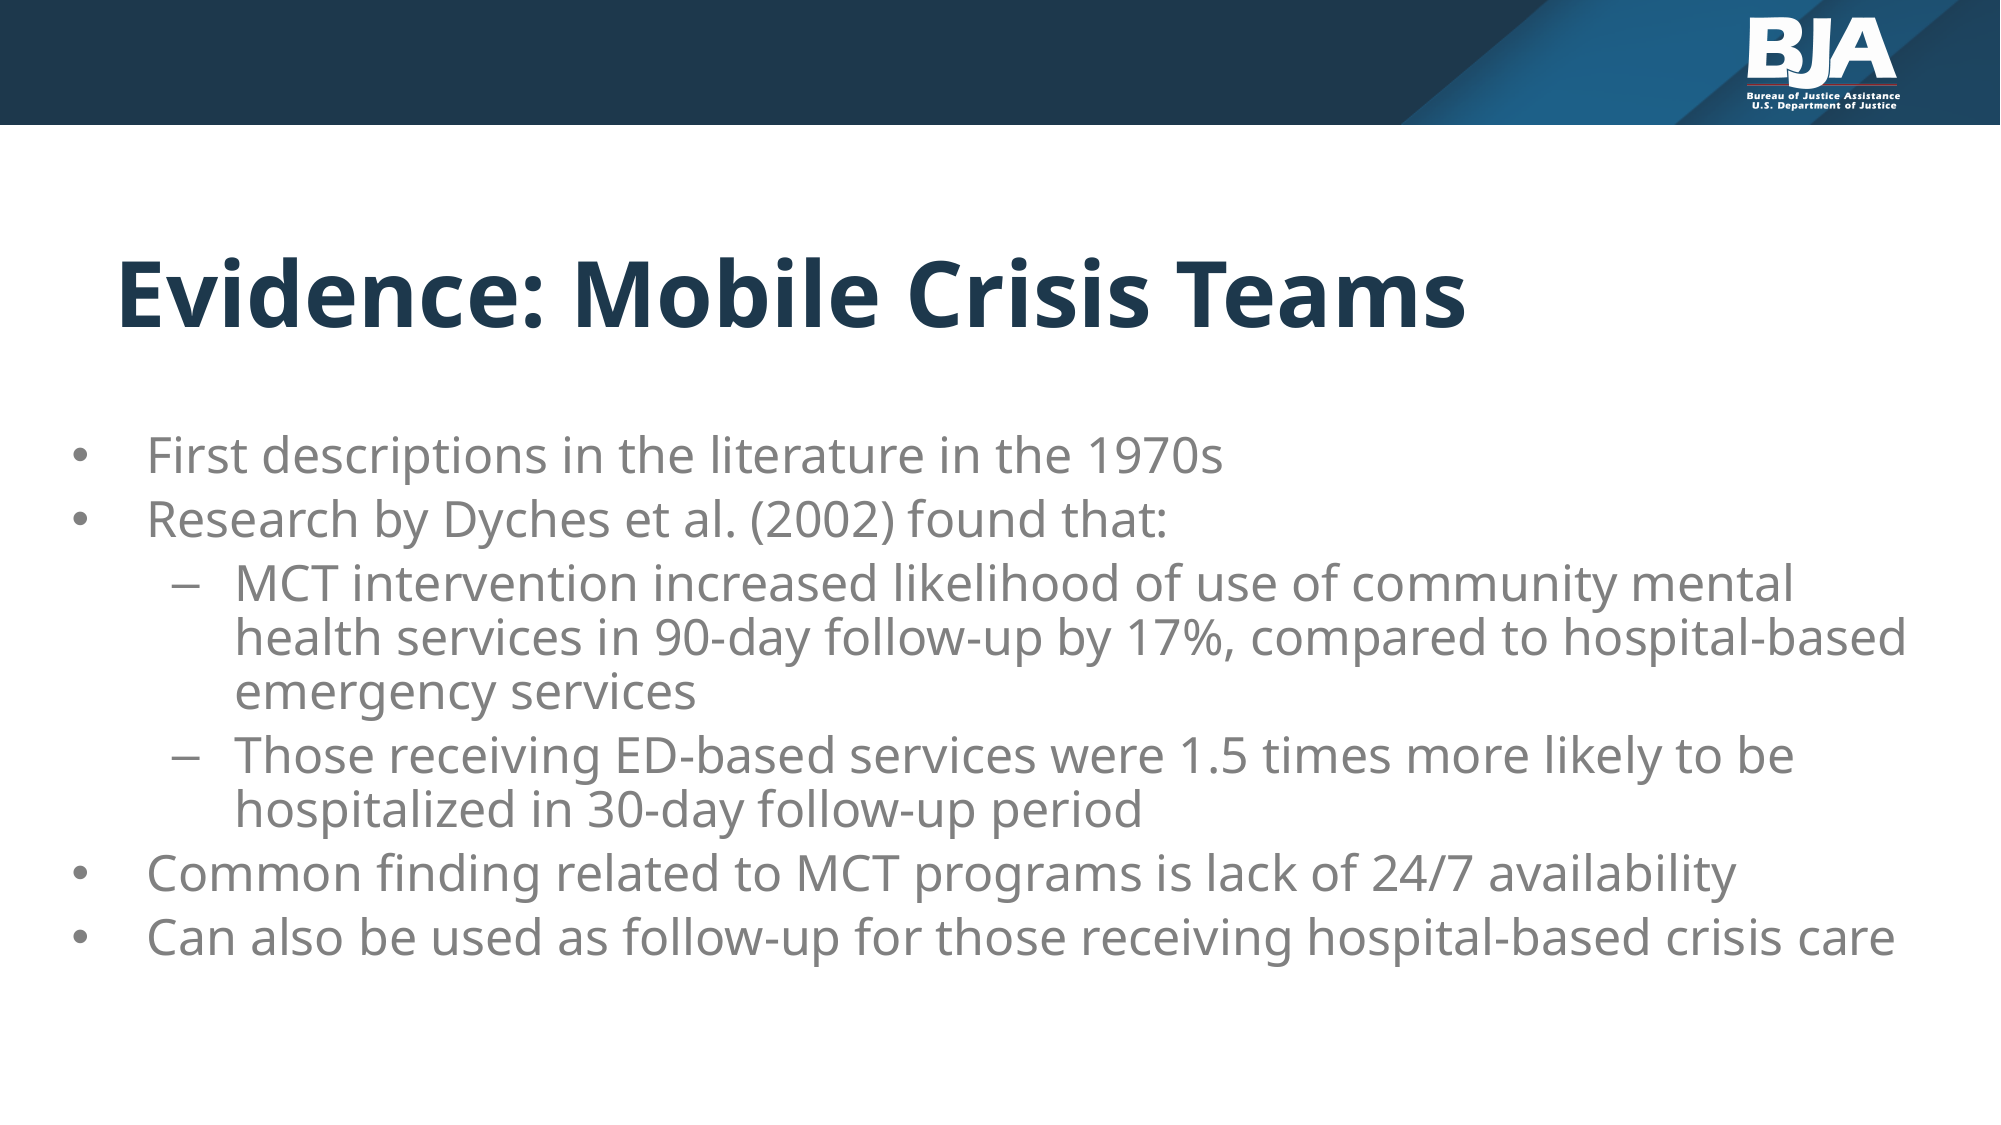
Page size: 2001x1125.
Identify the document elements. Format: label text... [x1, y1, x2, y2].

title Evidence: Mobile Crisis Teams [99, 196, 1900, 384]
picture [0, 0, 2000, 125]
list First descriptions in the literature in the 1970s Research by Dyches et al. (2002) found that: MCT intervention increased likelihood of use of community mental health services in 90-day follow-up by 17%, compared to hospital-based emergency services Those receiving ED-based services were 1.5 times more likely to be hospitalized in 30-day follow-up period Common finding related to MCT programs is lack of 24/7 availability Can also be used as follow-up for those receiving hospital-based crisis care [56, 422, 1961, 1050]
